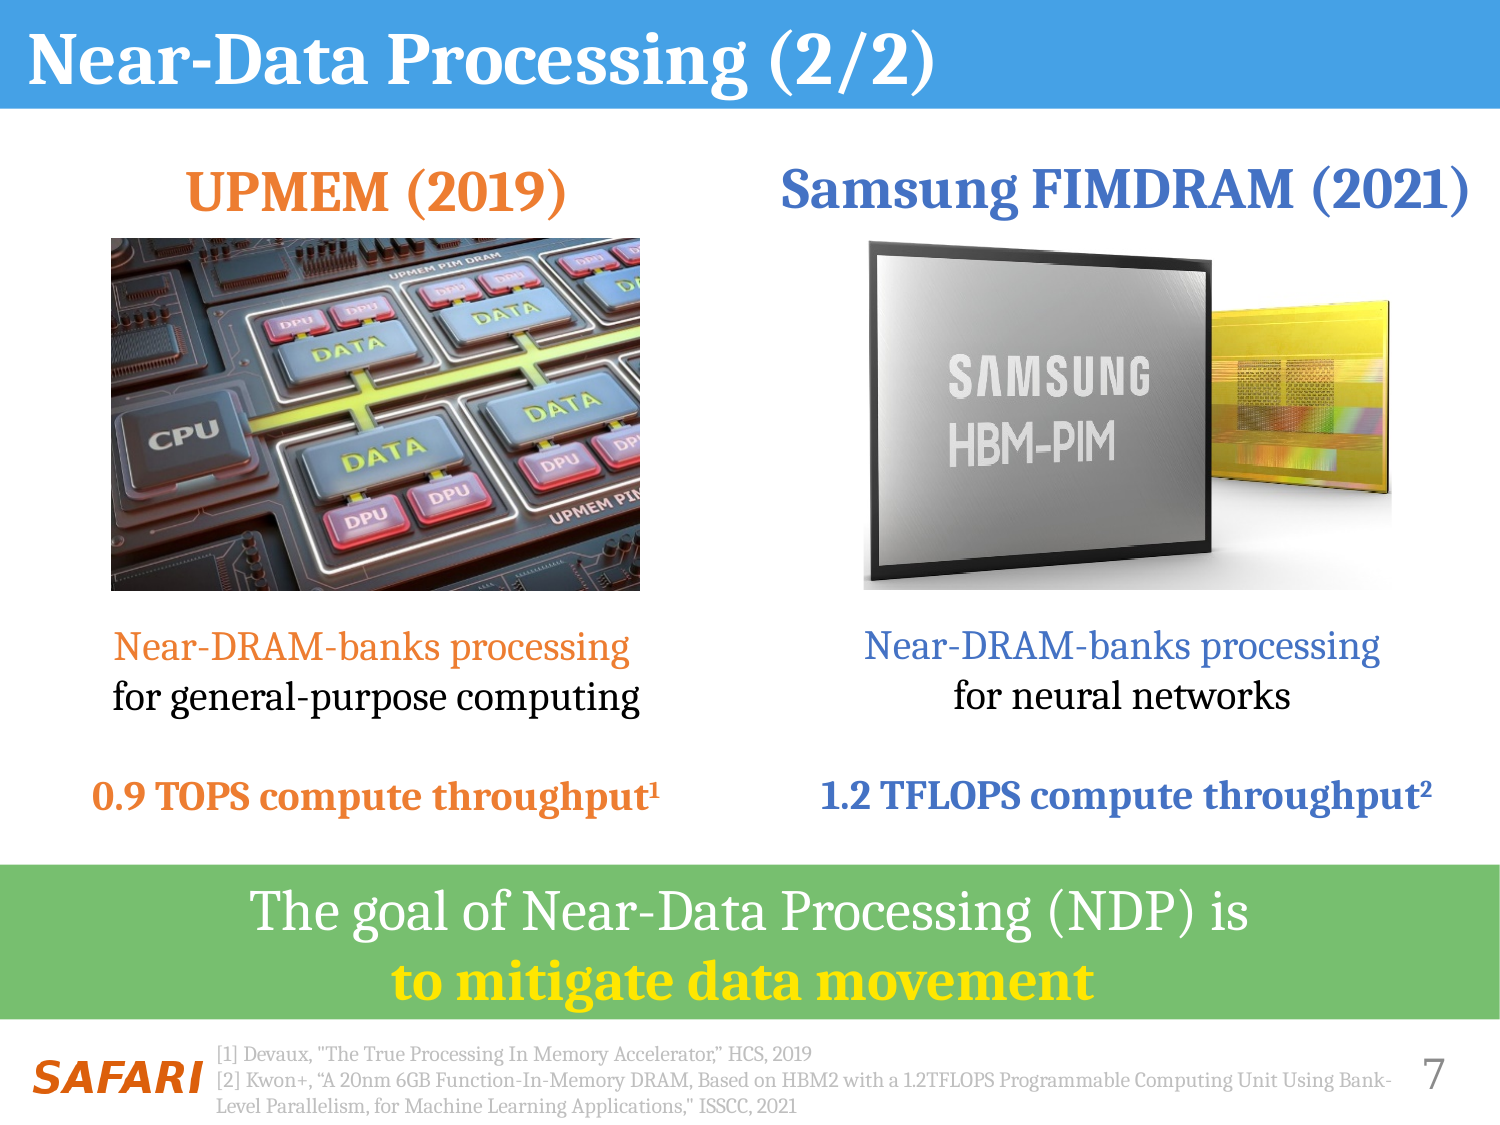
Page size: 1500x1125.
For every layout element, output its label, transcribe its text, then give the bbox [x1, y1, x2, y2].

title Near-Data Processing (2/2) [12, 12, 1487, 134]
text_box The goal of Near-Data Processing (NDP) is to mitigate data movement [0, 864, 1500, 1020]
text_box Near-DRAM-banks processing for neural networks 1.2 TFLOPS compute throughput2 [806, 610, 1448, 876]
picture [31, 1051, 201, 1104]
text_box 7 [1435, 1042, 1463, 1103]
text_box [748, 143, 1500, 590]
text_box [111, 145, 640, 591]
text_box Near-DRAM-banks processing for general-purpose computing 0.9 TOPS compute throughput1 [77, 611, 676, 827]
text_box [1] Devaux, "The True Processing In Memory Accelerator,” HCS, 2019 [2] Kwon+, “A 20nm 6GB Function-In-Memory DRAM, Based on HBM2 with a 1.2TFLOPS Programmable Computing Unit Using Bank-Level Parallelism, for Machine Learning Applications," ISSCC, 2021 [201, 1032, 1435, 1125]
